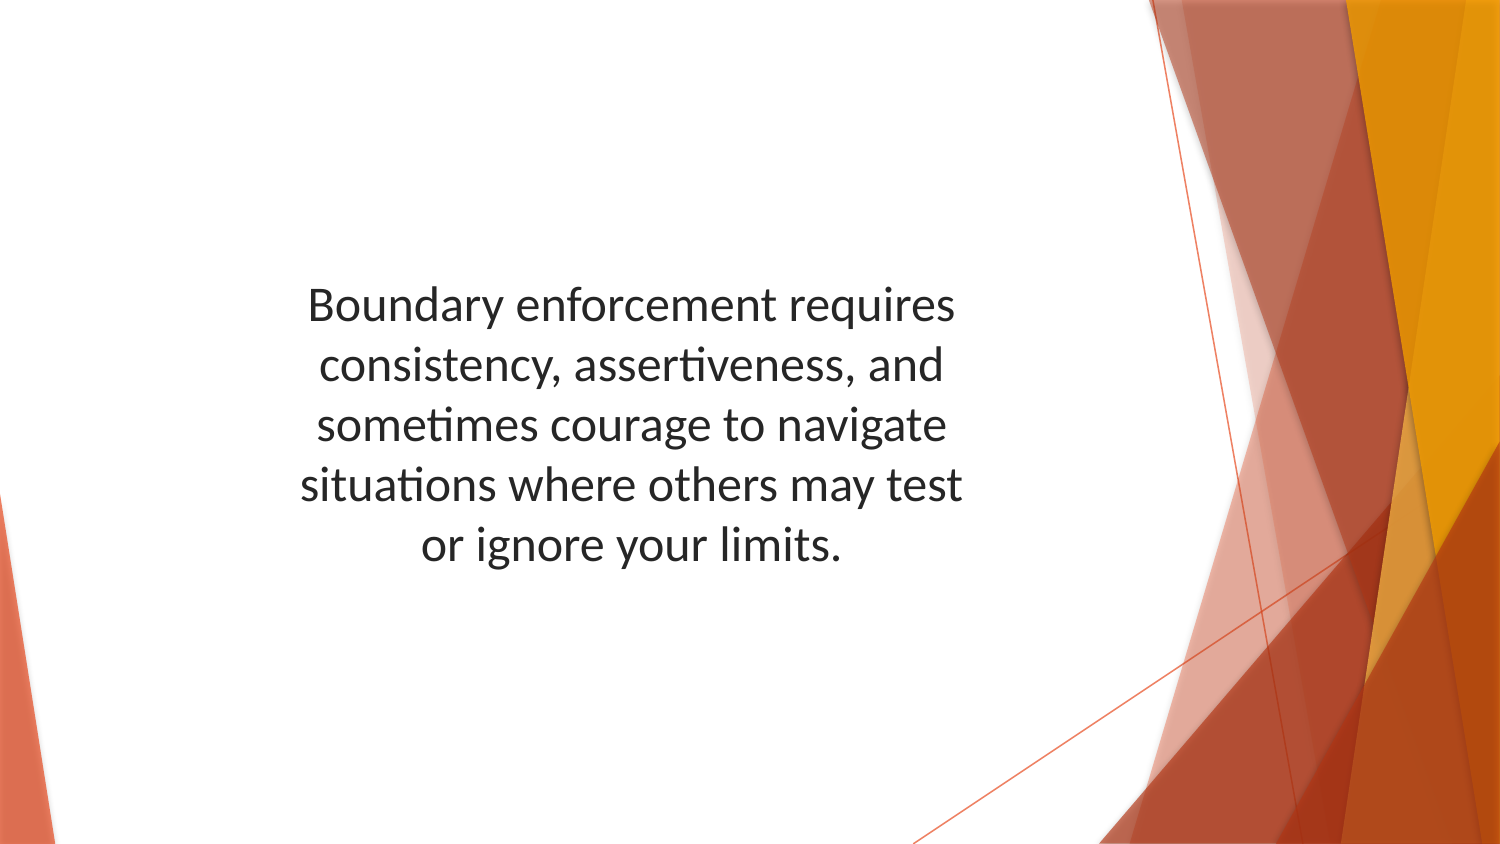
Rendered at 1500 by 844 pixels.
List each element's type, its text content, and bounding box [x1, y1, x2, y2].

list Boundary enforcement requires consistency, assertiveness, and sometimes courage to navigate situations where others may test or ignore your limits. [206, 197, 1058, 647]
